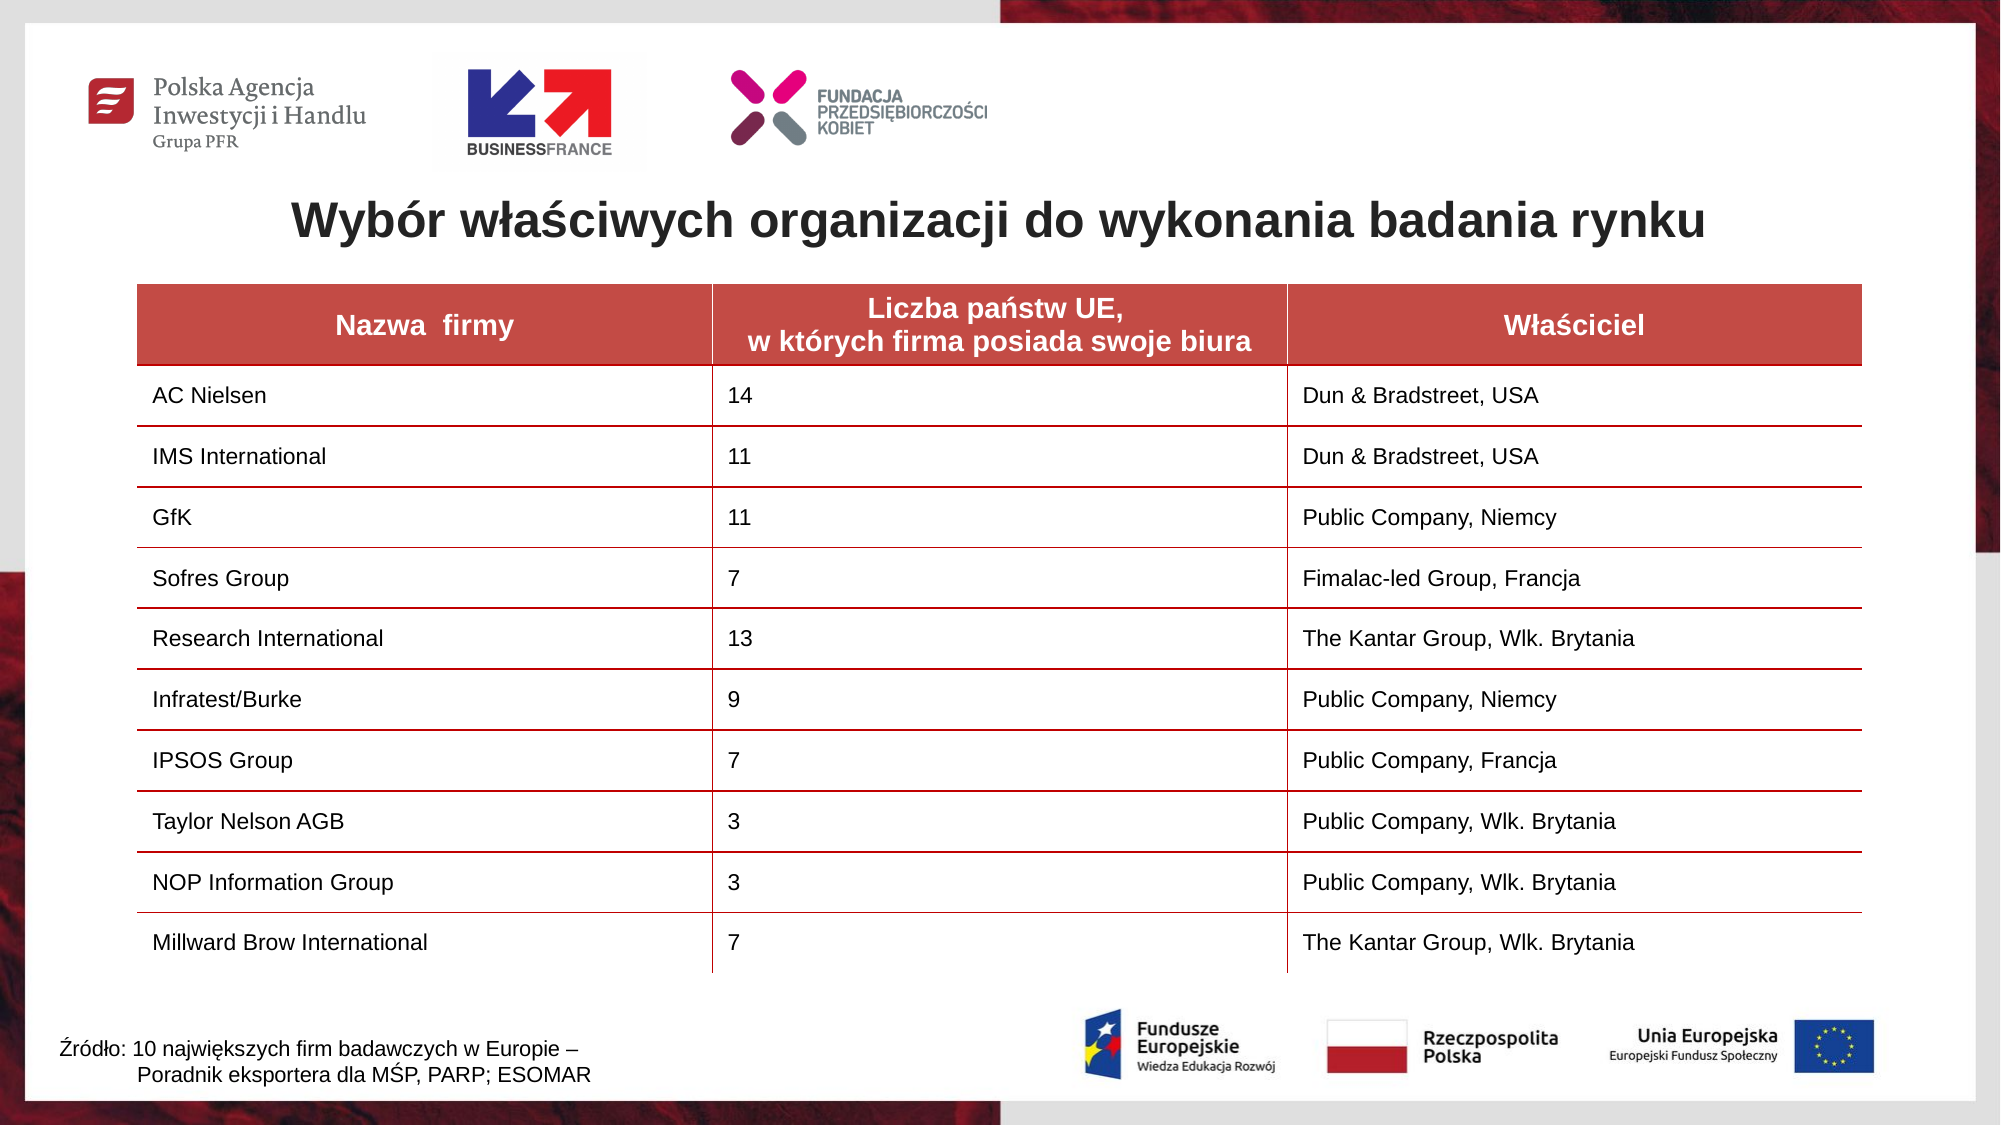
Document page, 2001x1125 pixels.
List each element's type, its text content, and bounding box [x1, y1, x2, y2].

table_cell 9 [713, 670, 1287, 729]
table_cell Public Company, Wlk. Brytania [1288, 853, 1862, 912]
table_cell GfK [137, 488, 712, 547]
table_header Właściciel [1288, 284, 1862, 364]
table_cell Public Company, Wlk. Brytania [1288, 792, 1862, 851]
table_cell The Kantar Group, Wlk. Brytania [1288, 609, 1862, 668]
table_cell AC Nielsen [137, 366, 712, 425]
table_cell Taylor Nelson AGB [137, 792, 712, 851]
table_cell 3 [713, 792, 1287, 851]
table_cell Public Company, Niemcy [1288, 670, 1862, 729]
table_header Nazwa firmy [137, 284, 712, 364]
table_cell Sofres Group [137, 548, 712, 607]
table_cell IMS International [137, 427, 712, 486]
table_cell Dun & Bradstreet, USA [1288, 427, 1862, 486]
table_cell 7 [713, 548, 1287, 607]
table_cell 7 [713, 913, 1287, 973]
table_cell 11 [713, 427, 1287, 486]
table_cell NOP Information Group [137, 853, 712, 912]
table_cell Dun & Bradstreet, USA [1288, 366, 1862, 425]
table_cell 3 [713, 853, 1287, 912]
table_cell Millward Brow International [137, 913, 712, 973]
title Wybór właściwych organizacji do wykonania badania rynku [137, 112, 1863, 331]
table_cell 14 [713, 366, 1287, 425]
table_cell The Kantar Group, Wlk. Brytania [1288, 913, 1862, 973]
table_cell 11 [713, 488, 1287, 547]
text_box Źródło: 10 największych firm badawczych w Europie – Poradnik eksportera dla MŚP, PARP; ESOMAR [44, 1027, 1084, 1095]
table_cell Fimalac-led Group, Francja [1288, 548, 1862, 607]
table_cell Public Company, Francja [1288, 731, 1862, 790]
table_cell Infratest/Burke [137, 670, 712, 729]
picture [0, 0, 2001, 1125]
table_cell 7 [713, 731, 1287, 790]
table_cell 13 [713, 609, 1287, 668]
table_header Liczba państw UE, w których firma posiada swoje biura [713, 284, 1287, 364]
table_cell Public Company, Niemcy [1288, 488, 1862, 547]
table_cell Research International [137, 609, 712, 668]
table_cell IPSOS Group [137, 731, 712, 790]
